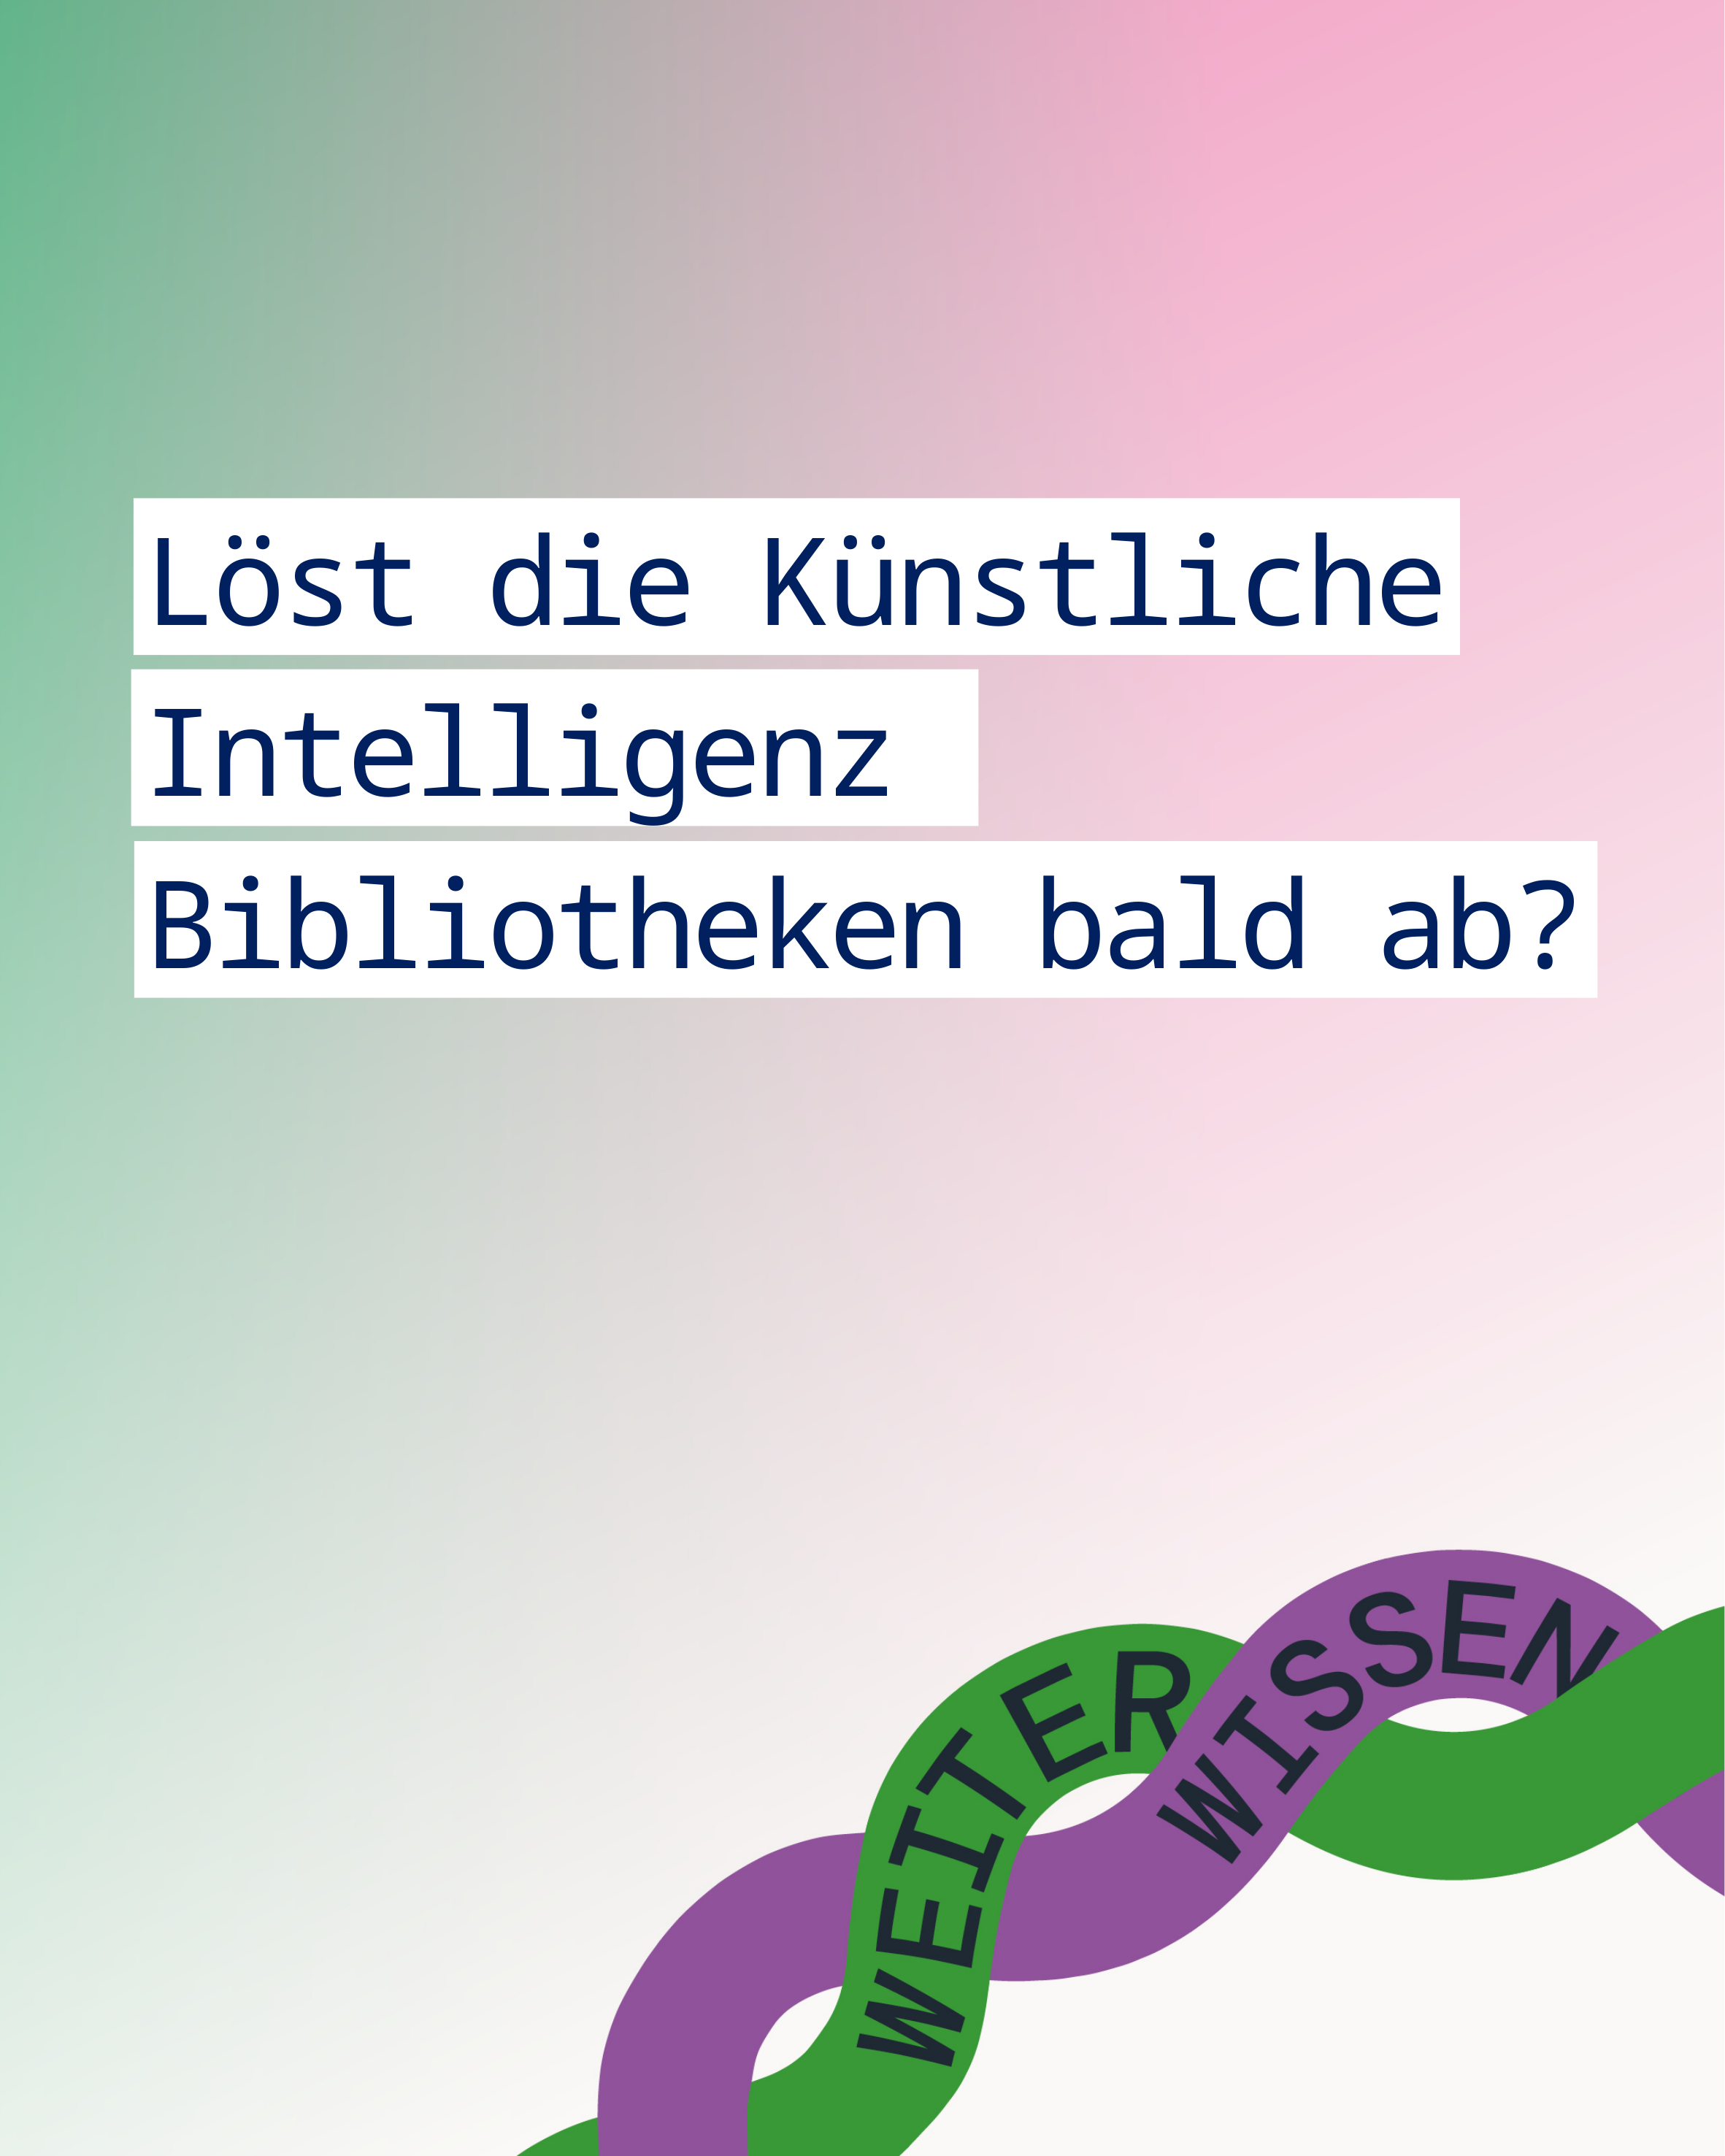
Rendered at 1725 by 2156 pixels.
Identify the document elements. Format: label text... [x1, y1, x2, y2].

text_box Löst die Künstliche [133, 498, 1460, 656]
text_box Intelligenz [131, 669, 979, 826]
text_box Bibliotheken bald ab? [134, 841, 1598, 998]
picture [0, 0, 1725, 2156]
